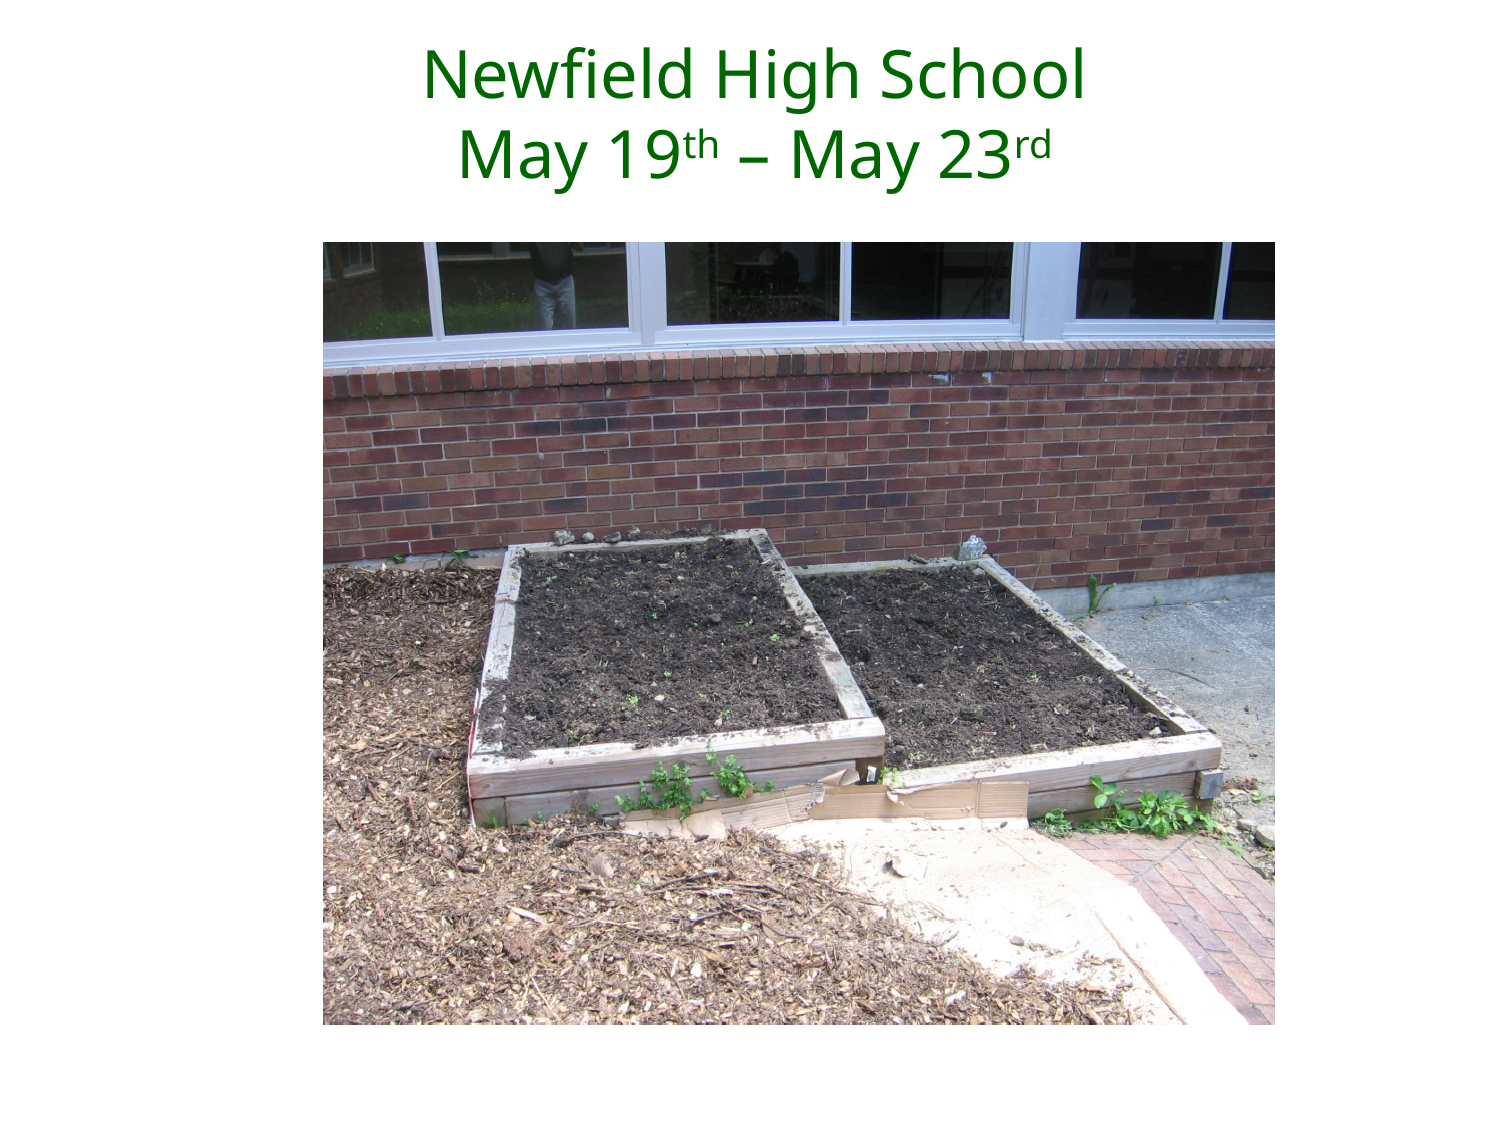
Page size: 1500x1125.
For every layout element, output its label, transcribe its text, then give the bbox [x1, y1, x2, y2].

picture [323, 241, 1276, 1026]
text_box Newfield High School May 19th – May 23rd [406, 24, 1104, 200]
